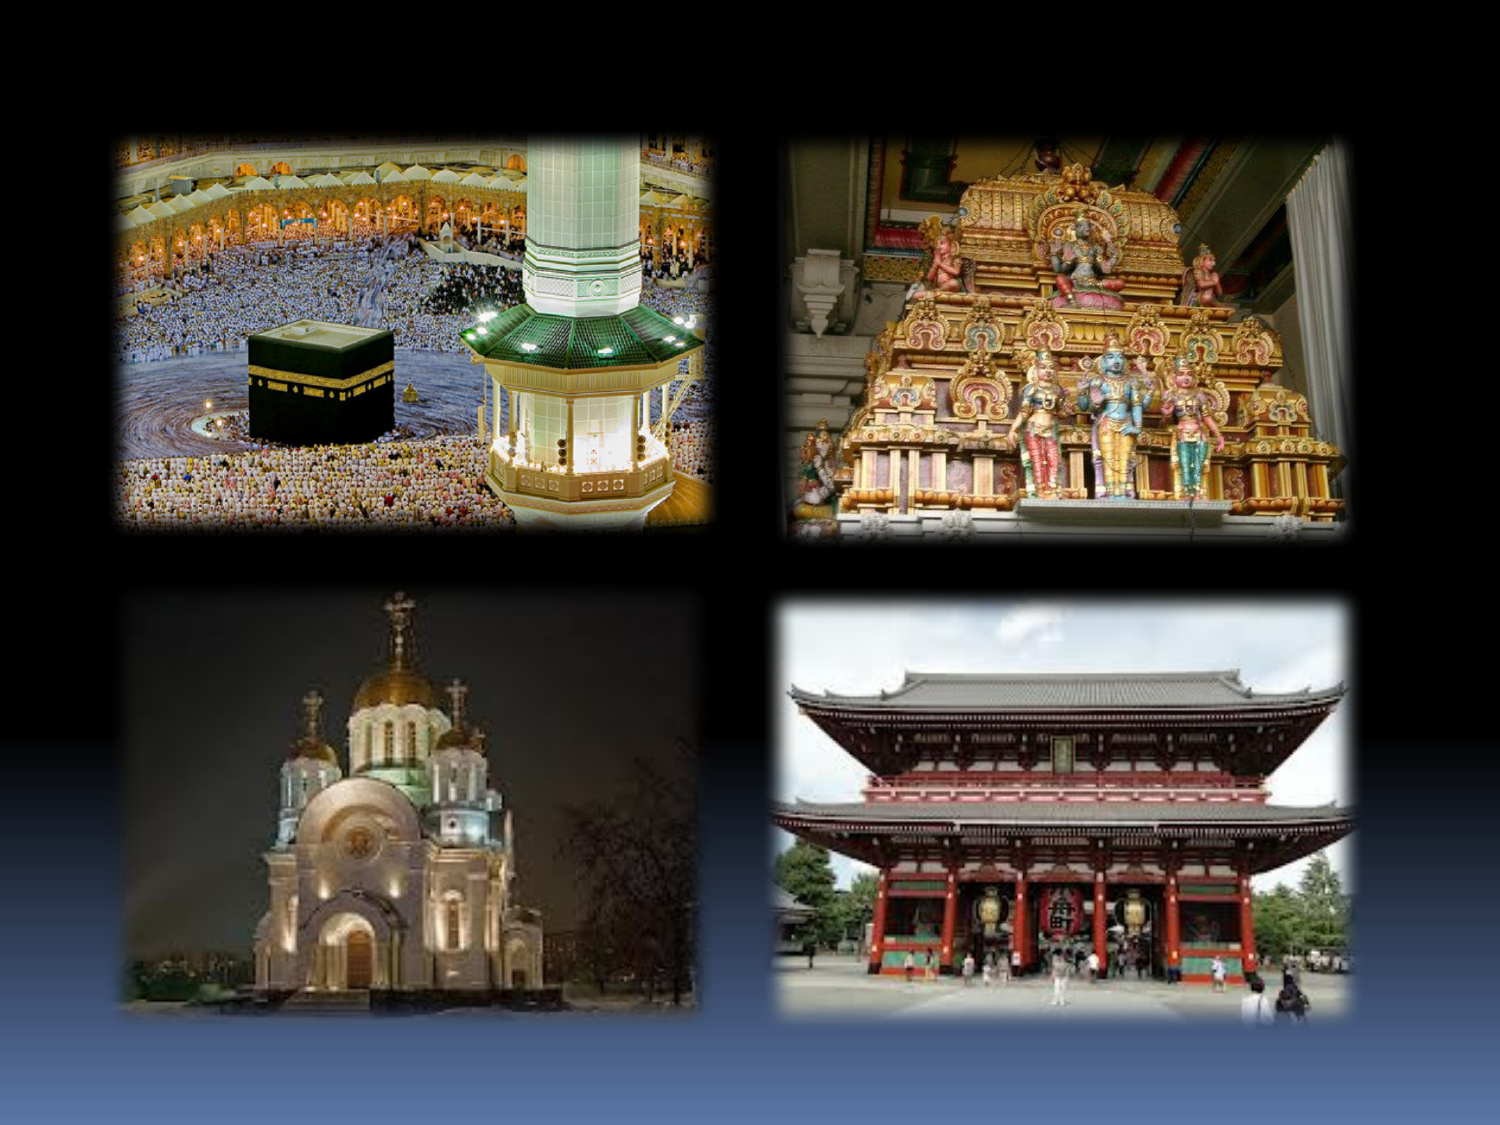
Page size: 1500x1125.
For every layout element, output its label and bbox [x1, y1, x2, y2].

picture [104, 128, 723, 540]
picture [104, 573, 716, 1032]
picture [761, 585, 1365, 1032]
picture [772, 128, 1361, 552]
